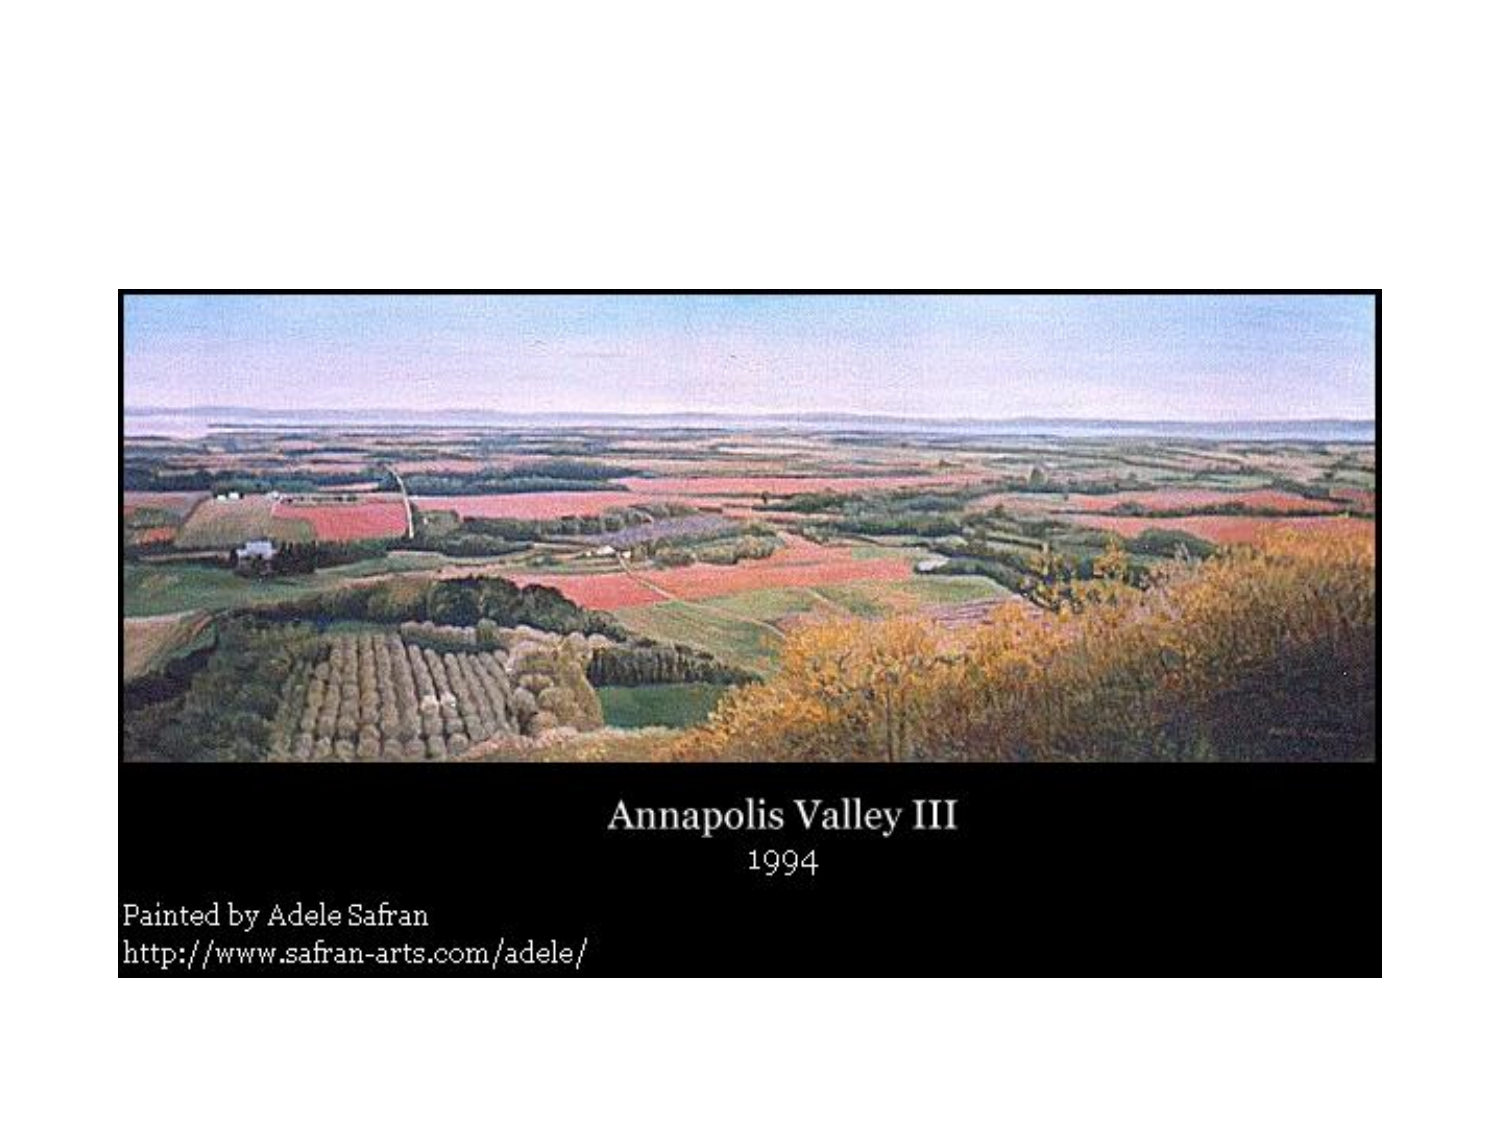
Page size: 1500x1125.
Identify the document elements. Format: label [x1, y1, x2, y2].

list [118, 289, 1382, 978]
